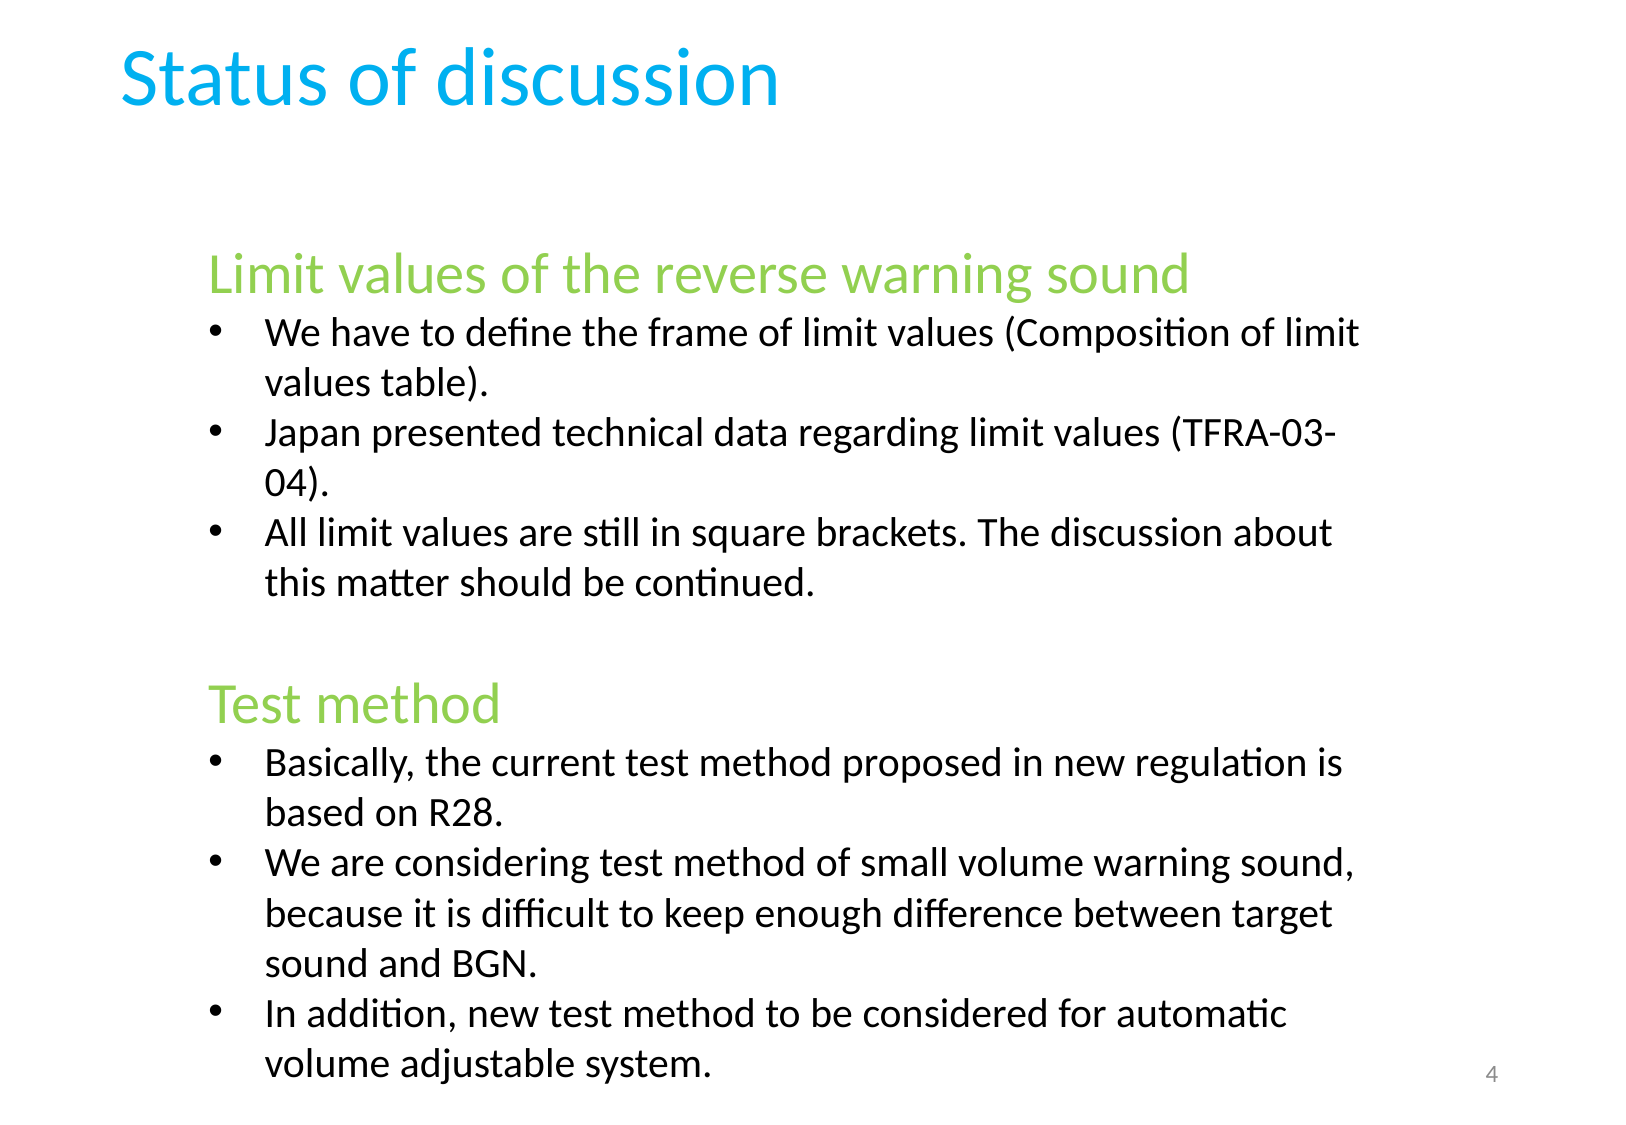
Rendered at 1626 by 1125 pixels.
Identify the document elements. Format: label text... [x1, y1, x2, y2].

text_box Limit values of the reverse warning sound We have to define the frame of limit values (Composition of limit values table). Japan presented technical data regarding limit values (TFRA-03-04). All limit values are still in square brackets. The discussion about this matter should be continued. Test method Basically, the current test method proposed in new regulation is based on R28. We are considering test method of small volume warning sound, because it is difficult to keep enough difference between target sound and BGN. In addition, new test method to be considered for automatic volume adjustable system. [193, 107, 1403, 1093]
slide_number 4 [1147, 1042, 1514, 1103]
text_box Status of discussion [106, 14, 1315, 130]
